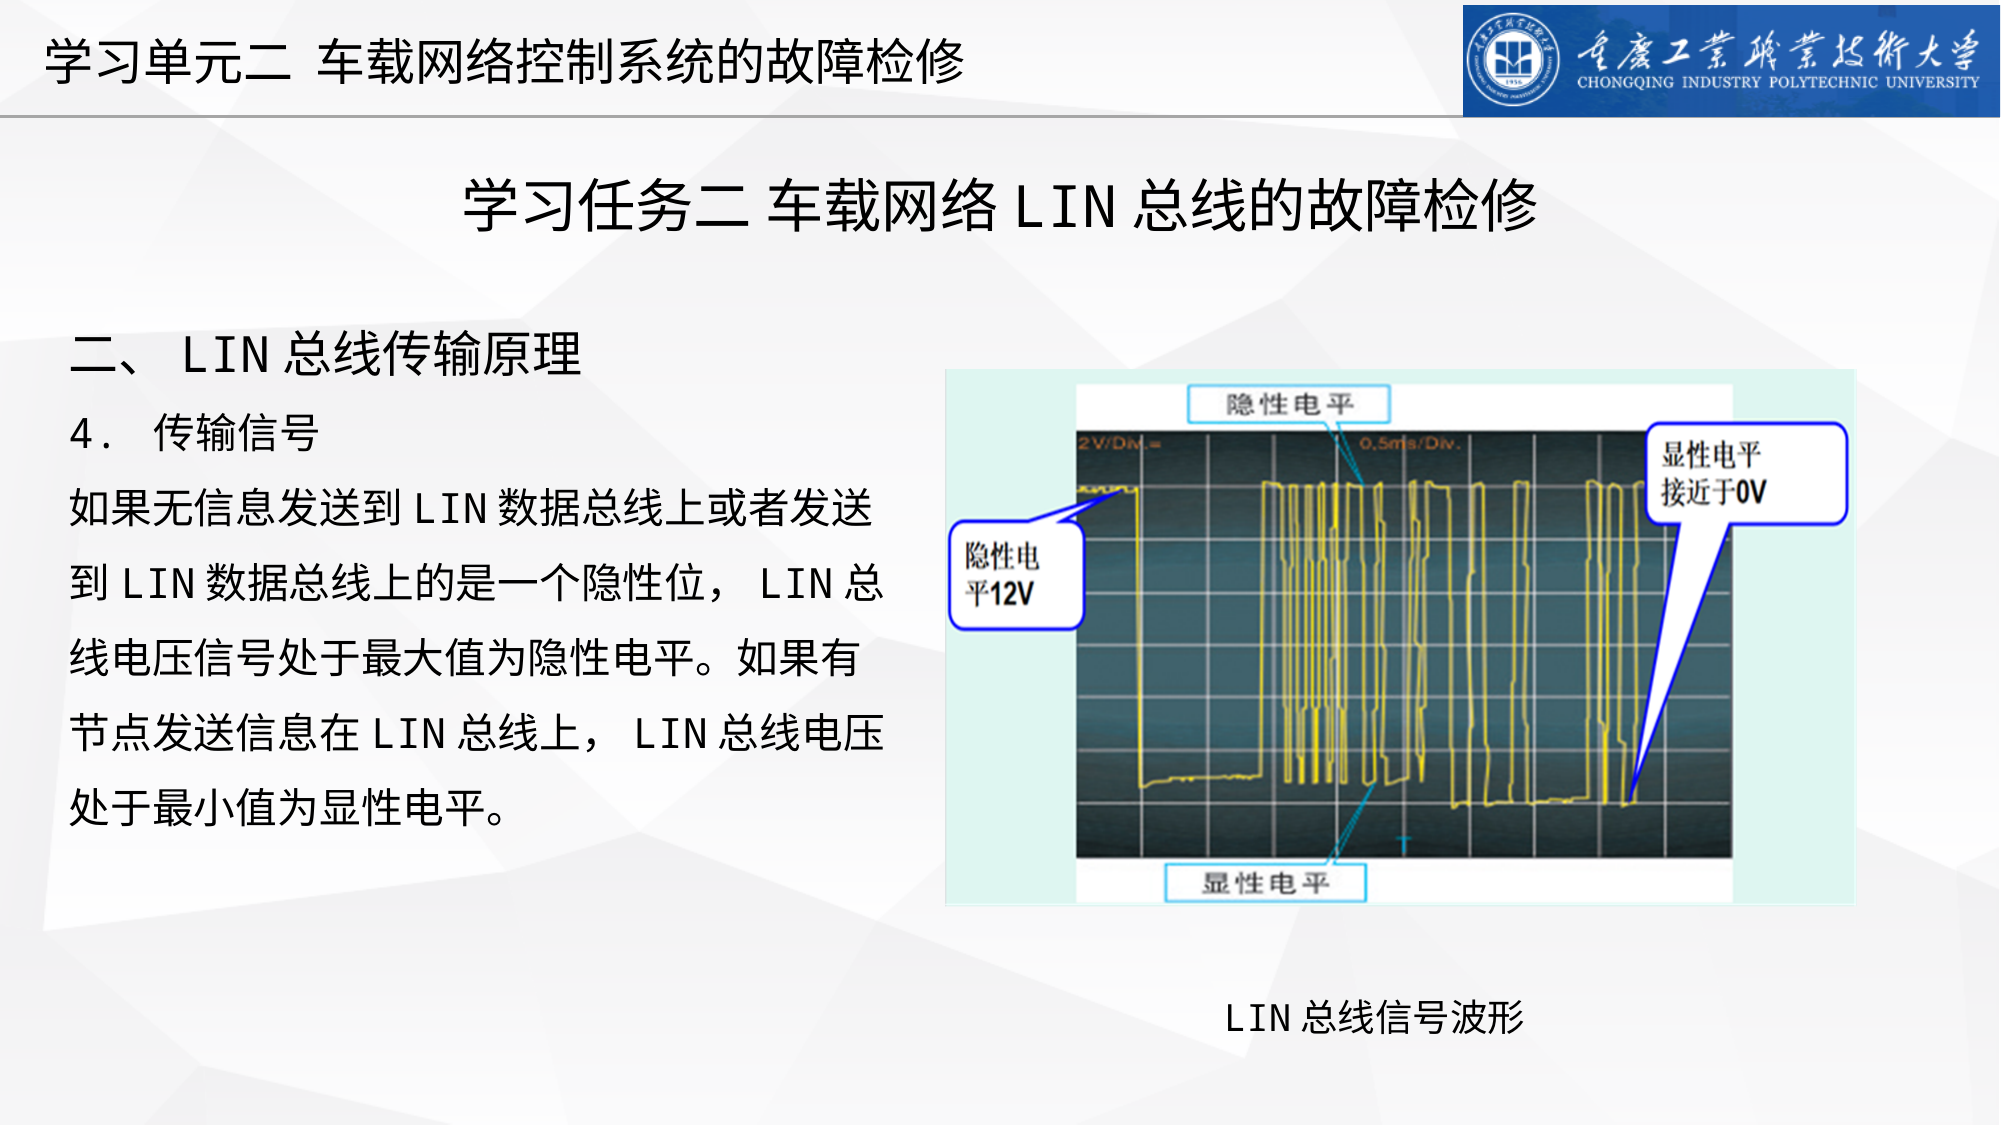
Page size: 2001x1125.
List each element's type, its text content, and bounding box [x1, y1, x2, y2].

picture [0, 118, 1999, 1125]
picture [0, 0, 2001, 117]
text_box LIN总线信号波形 [1209, 986, 1594, 1047]
text_box 学习任务二 车载网络LIN总线的故障检修 [433, 161, 1567, 247]
text_box 二、LIN总线传输原理 4. 传输信号 如果无信息发送到LIN数据总线上或者发送到LIN数据总线上的是一个隐性位，LIN总线电压信号处于最大值为隐性电平。如果有节点发送信息在LIN总线上，LIN总线电压处于最小值为显性电平。 [54, 284, 903, 840]
